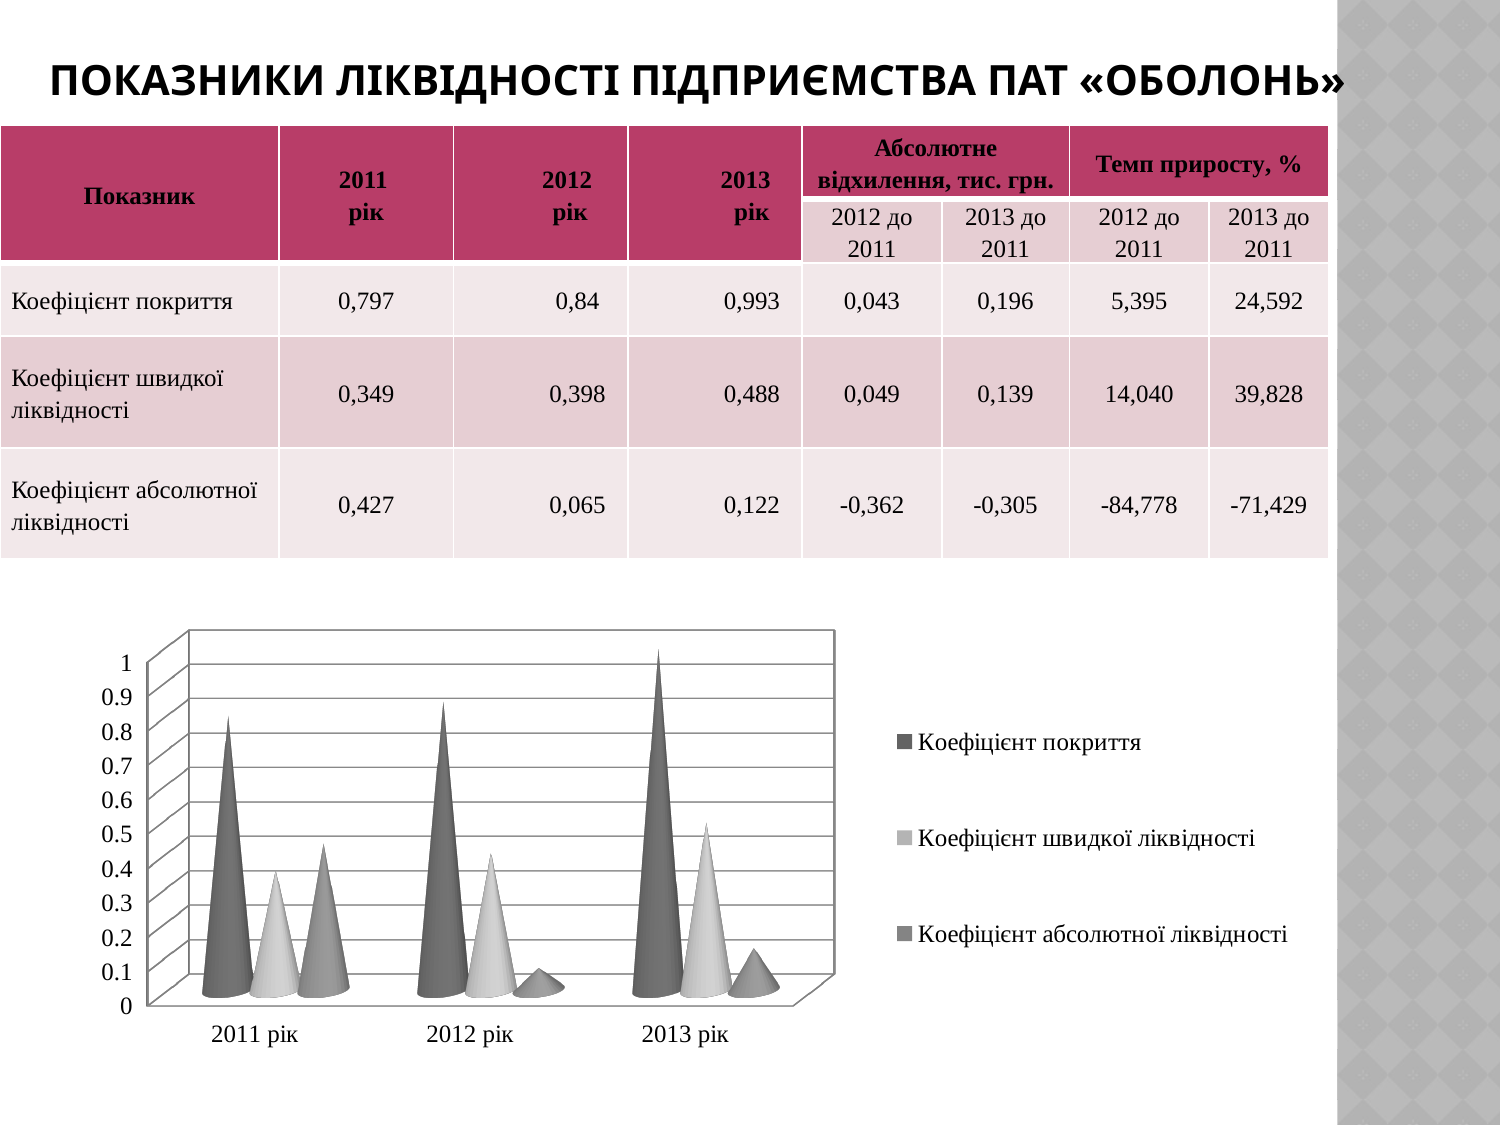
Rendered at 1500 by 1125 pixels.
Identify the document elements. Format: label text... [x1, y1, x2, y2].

table_cell -84,778 [1070, 449, 1208, 558]
table_cell 0,043 [803, 264, 941, 335]
table_cell 0,398 [454, 337, 627, 447]
table_cell -0,362 [803, 449, 941, 558]
table_cell 0 [1337, 0, 1500, 1125]
table_header Показник [1, 126, 278, 260]
table_cell 0,196 [943, 264, 1069, 335]
table_cell 0,349 [280, 337, 453, 447]
table_header 2011 рік [280, 126, 453, 260]
table_cell -71,429 [1210, 449, 1328, 558]
table_cell -0,305 [943, 449, 1069, 558]
table_cell 0,797 [280, 266, 453, 335]
table_cell 0,84 [454, 266, 627, 335]
table_cell Коефіцієнт покриття [1, 266, 278, 335]
title Показники ліквідності підприємства ПАТ «Оболонь» [41, 0, 1392, 104]
chart [40, 585, 1377, 1090]
table_cell 0,427 [280, 449, 453, 558]
table_cell 0,488 [629, 337, 801, 447]
table_cell 39,828 [1210, 337, 1328, 447]
table_cell 0,065 [454, 449, 627, 558]
table_header 2013 рік [629, 126, 801, 260]
table_header Темп приросту, % [1070, 126, 1328, 196]
table_cell 0,993 [629, 266, 801, 335]
table_cell 2012 до 2011 [803, 202, 941, 262]
table_cell 2013 до 2011 [1210, 202, 1328, 262]
table_cell 0,139 [943, 337, 1069, 447]
table_cell Коефіцієнт швидкої ліквідності [1, 337, 278, 447]
table_header Абсолютне відхилення, тис. грн. [803, 126, 1069, 196]
table_cell 24,592 [1210, 264, 1328, 335]
table_cell 5,395 [1070, 264, 1208, 335]
table_cell 14,040 [1070, 337, 1208, 447]
table_cell Коефіцієнт абсолютної ліквідності [1, 449, 278, 558]
table_header 2012 рік [454, 126, 627, 260]
table_cell 0,122 [629, 449, 801, 558]
table_cell 0,049 [803, 337, 941, 447]
table_cell 2013 до 2011 [943, 202, 1069, 262]
table_cell 2012 до 2011 [1070, 202, 1208, 262]
